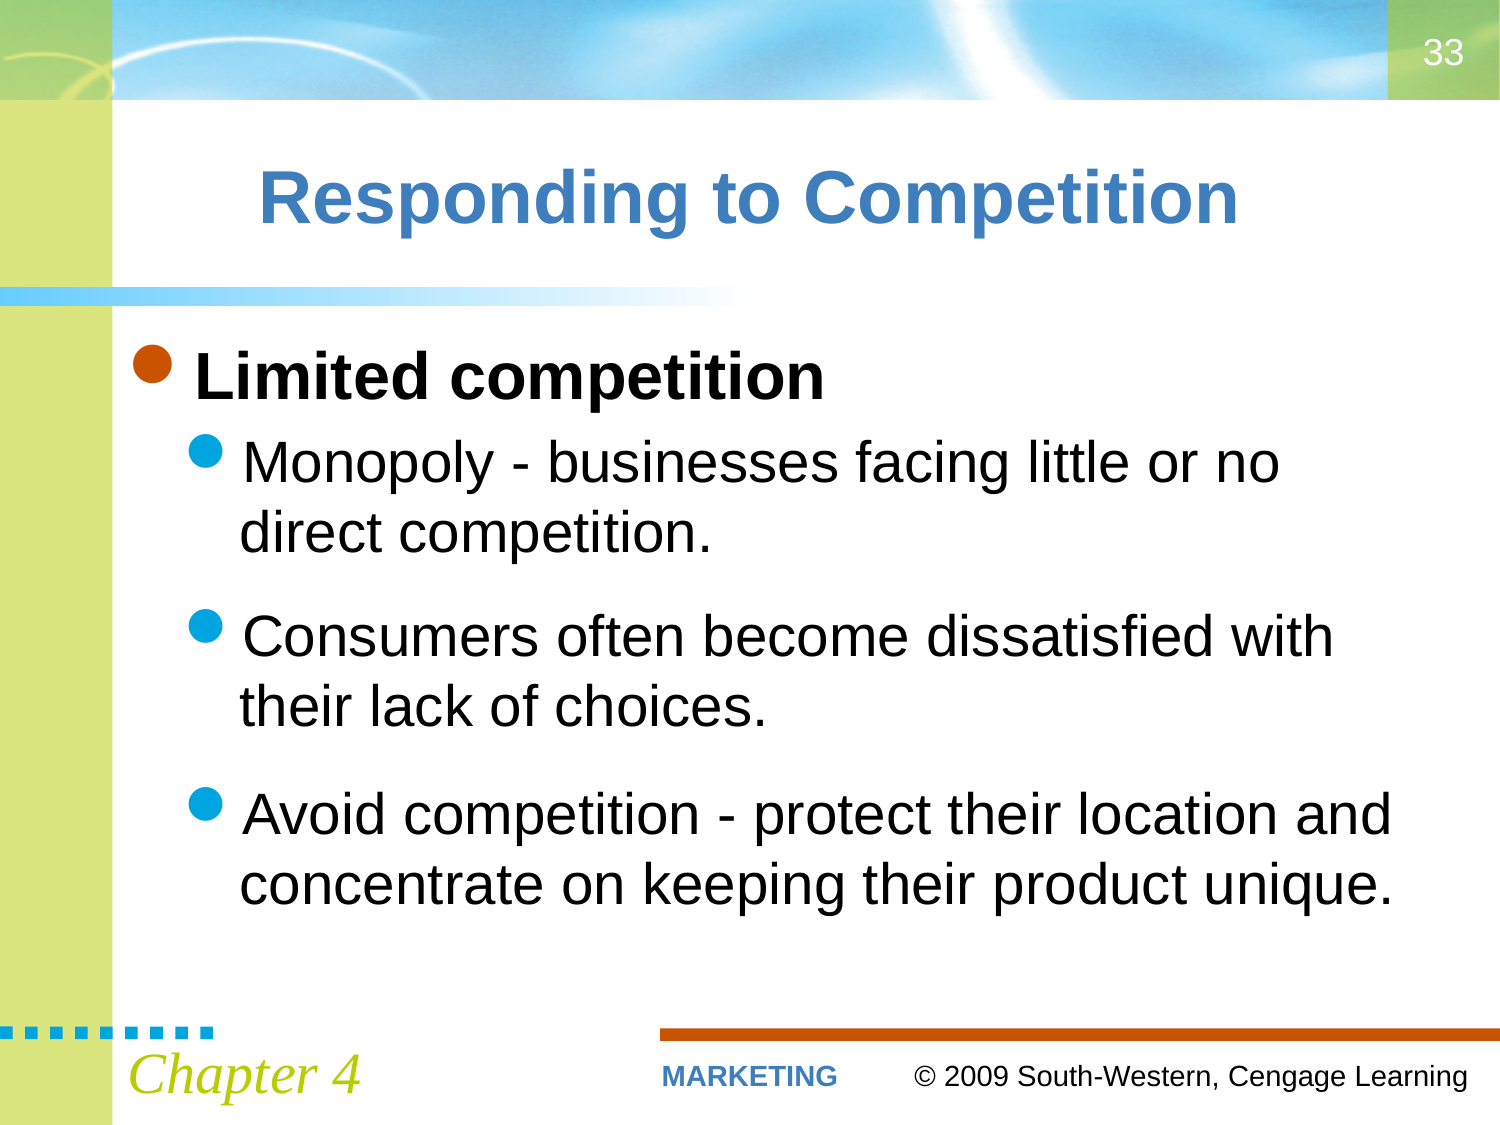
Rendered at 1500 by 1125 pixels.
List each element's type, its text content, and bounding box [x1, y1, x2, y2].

footer Chapter 4 [112, 1012, 638, 1113]
slide_number 33 [1387, 0, 1500, 101]
list Limited competition Monopoly - businesses facing little or no direct competition. Consumers often become dissatisfied with their lack of choices. Avoid competition - protect their location and concentrate on keeping their product unique. [112, 324, 1476, 1001]
title Responding to Competition [112, 99, 1388, 288]
